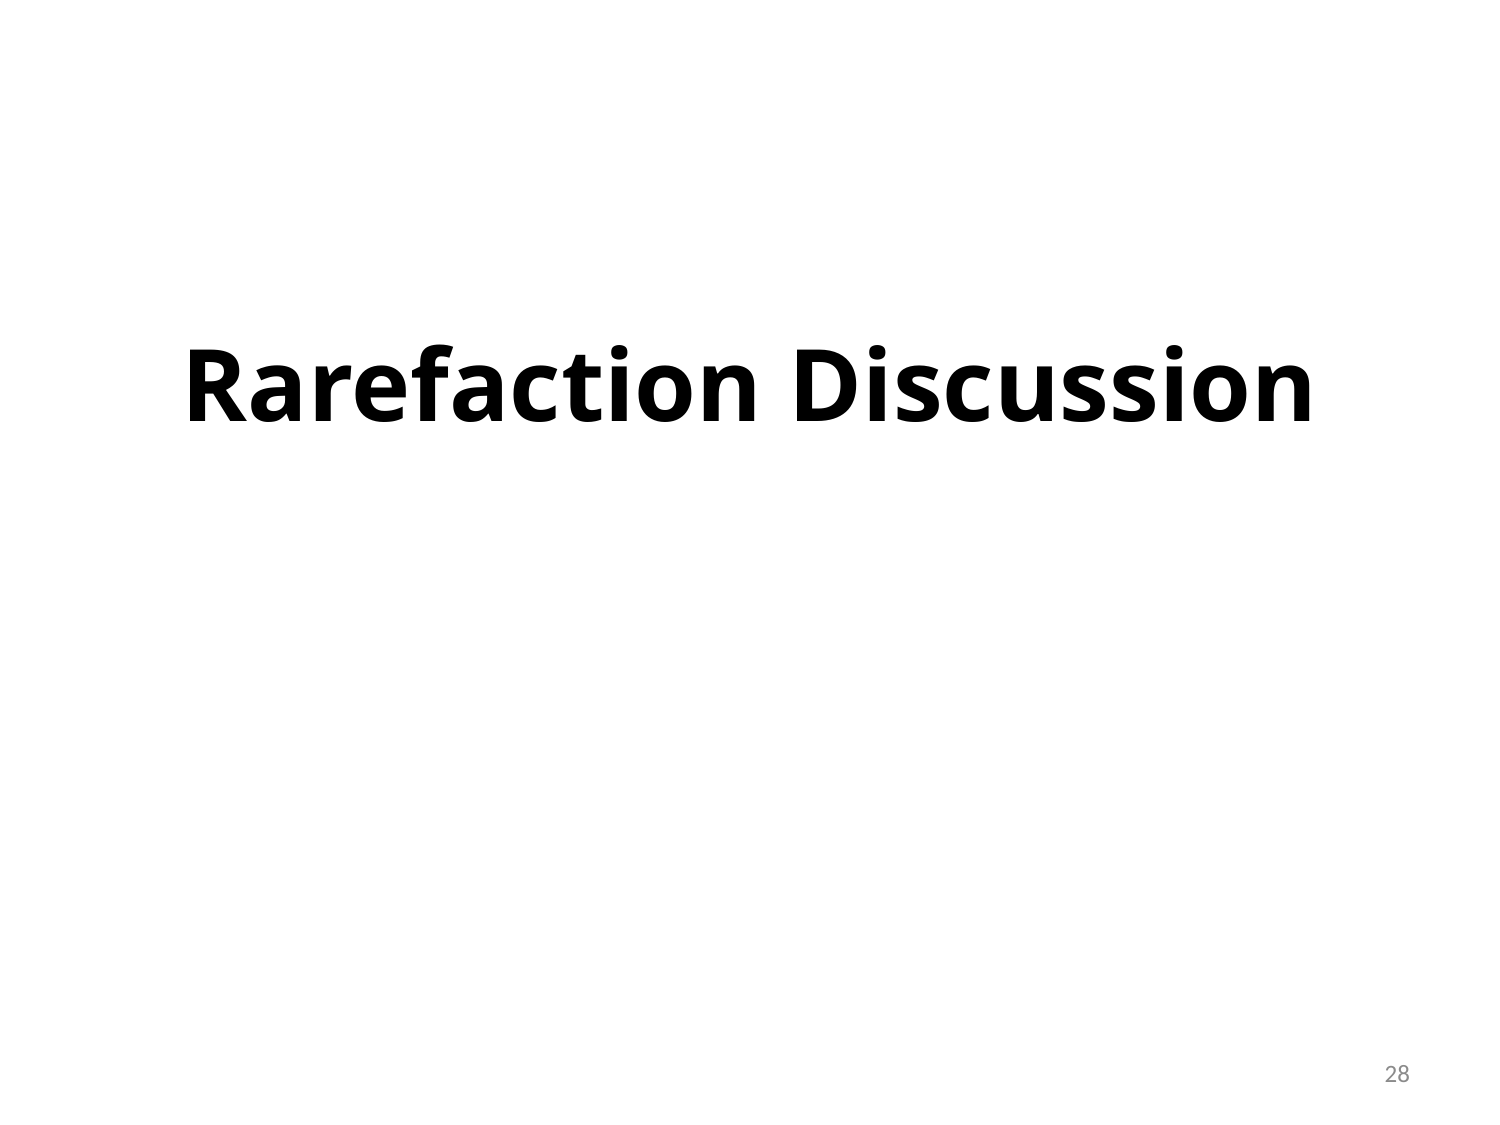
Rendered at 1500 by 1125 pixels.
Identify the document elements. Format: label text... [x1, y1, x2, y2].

title Rarefaction Discussion [75, 287, 1425, 475]
slide_number 28 [1074, 1042, 1425, 1103]
